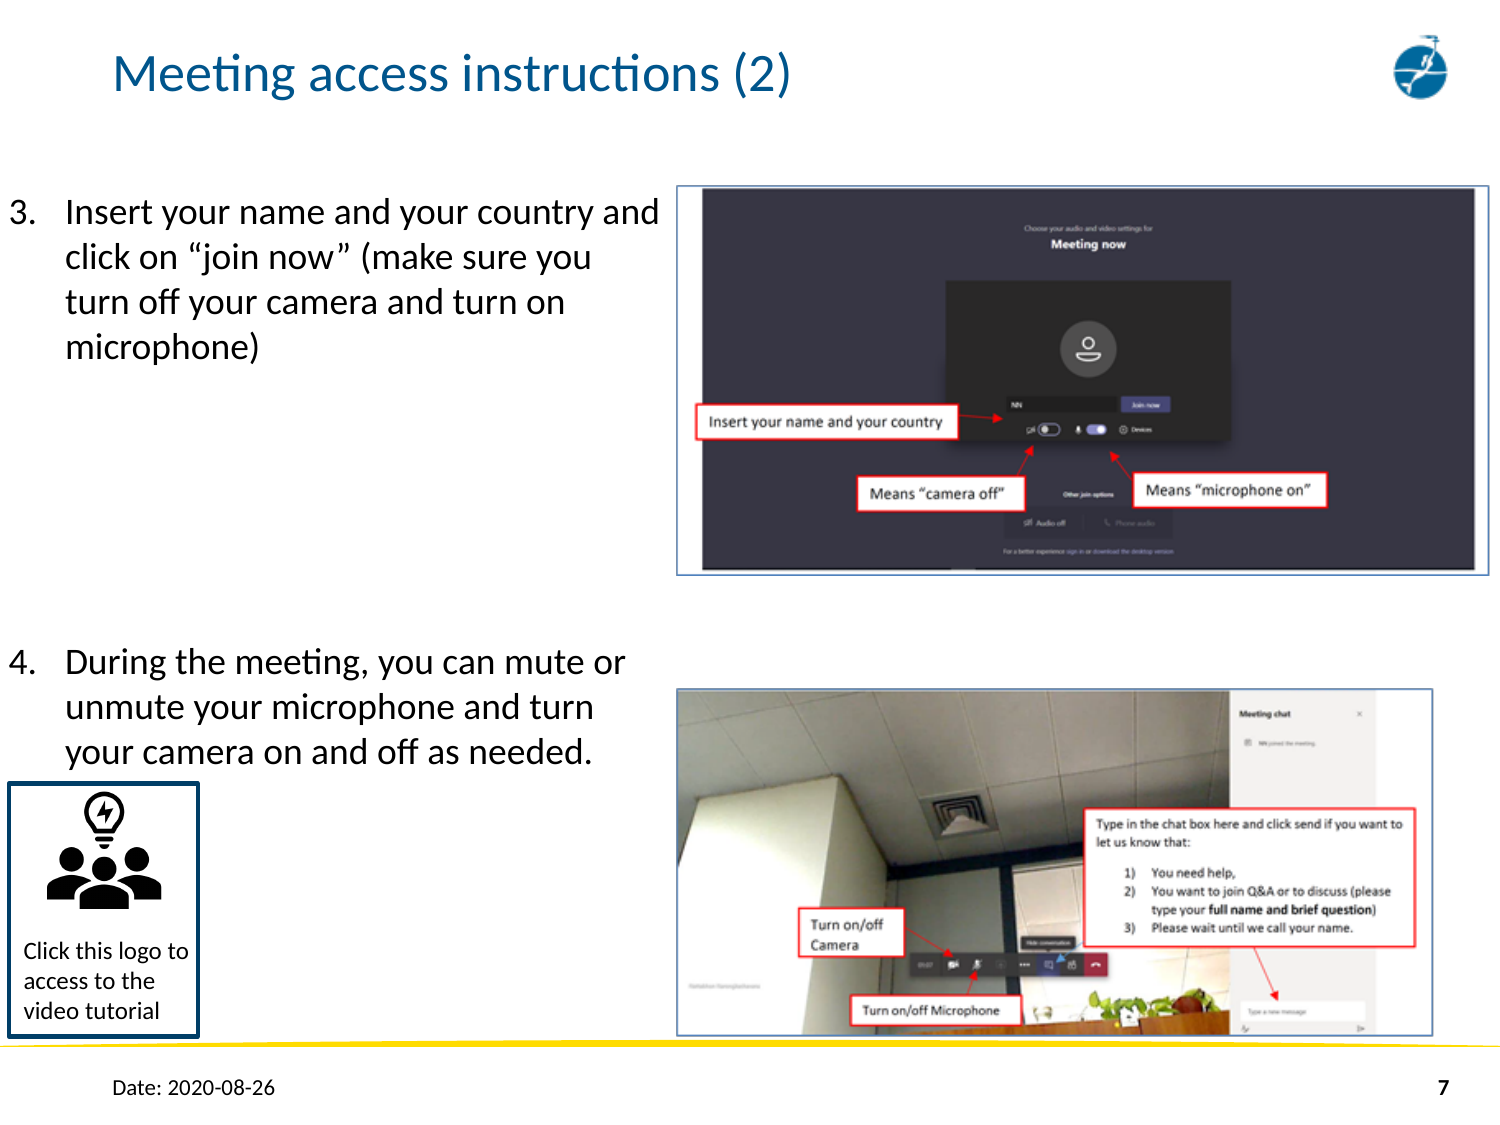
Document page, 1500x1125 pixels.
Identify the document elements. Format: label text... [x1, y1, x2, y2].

picture [674, 687, 1435, 1041]
text_box Insert your name and your country and click on “join now” (make sure you turn off your camera and turn on microphone) During the meeting, you can mute or unmute your microphone and turn your camera on and off as needed. [0, 134, 679, 825]
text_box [8, 774, 216, 1037]
slide_number 7 [1387, 1046, 1500, 1125]
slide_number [112, 1046, 461, 1125]
title Meeting access instructions (2) [112, 0, 1388, 102]
picture [674, 184, 1492, 576]
